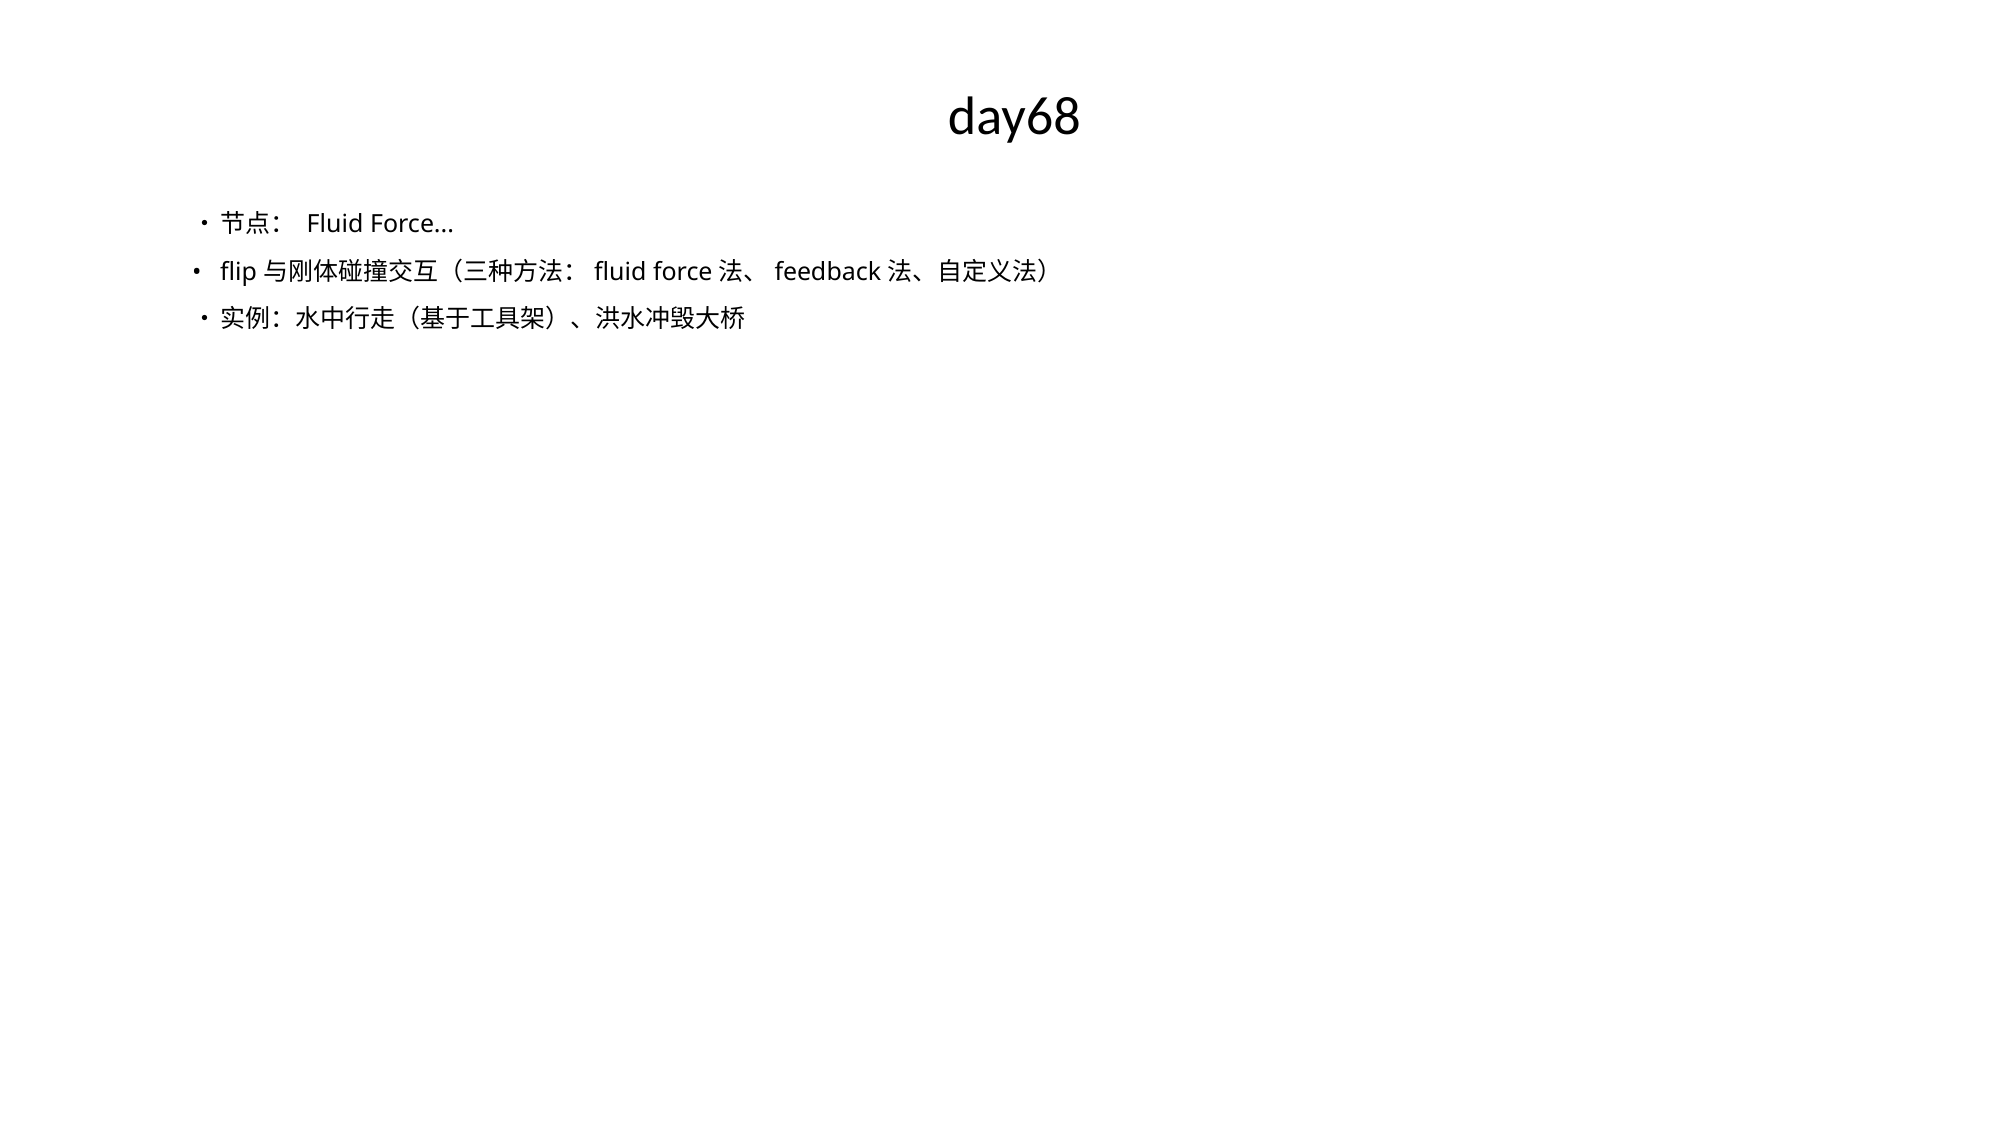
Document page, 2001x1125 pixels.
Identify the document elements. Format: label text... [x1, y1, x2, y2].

title day68 [543, 41, 1486, 154]
subtitle • 节点： Fluid Force... • flip与刚体碰撞交互（三种方法：fluid force法、feedback法、自定义法） • 实例：水中行走（基于工具架）、洪水冲毁大桥 [176, 203, 1815, 903]
